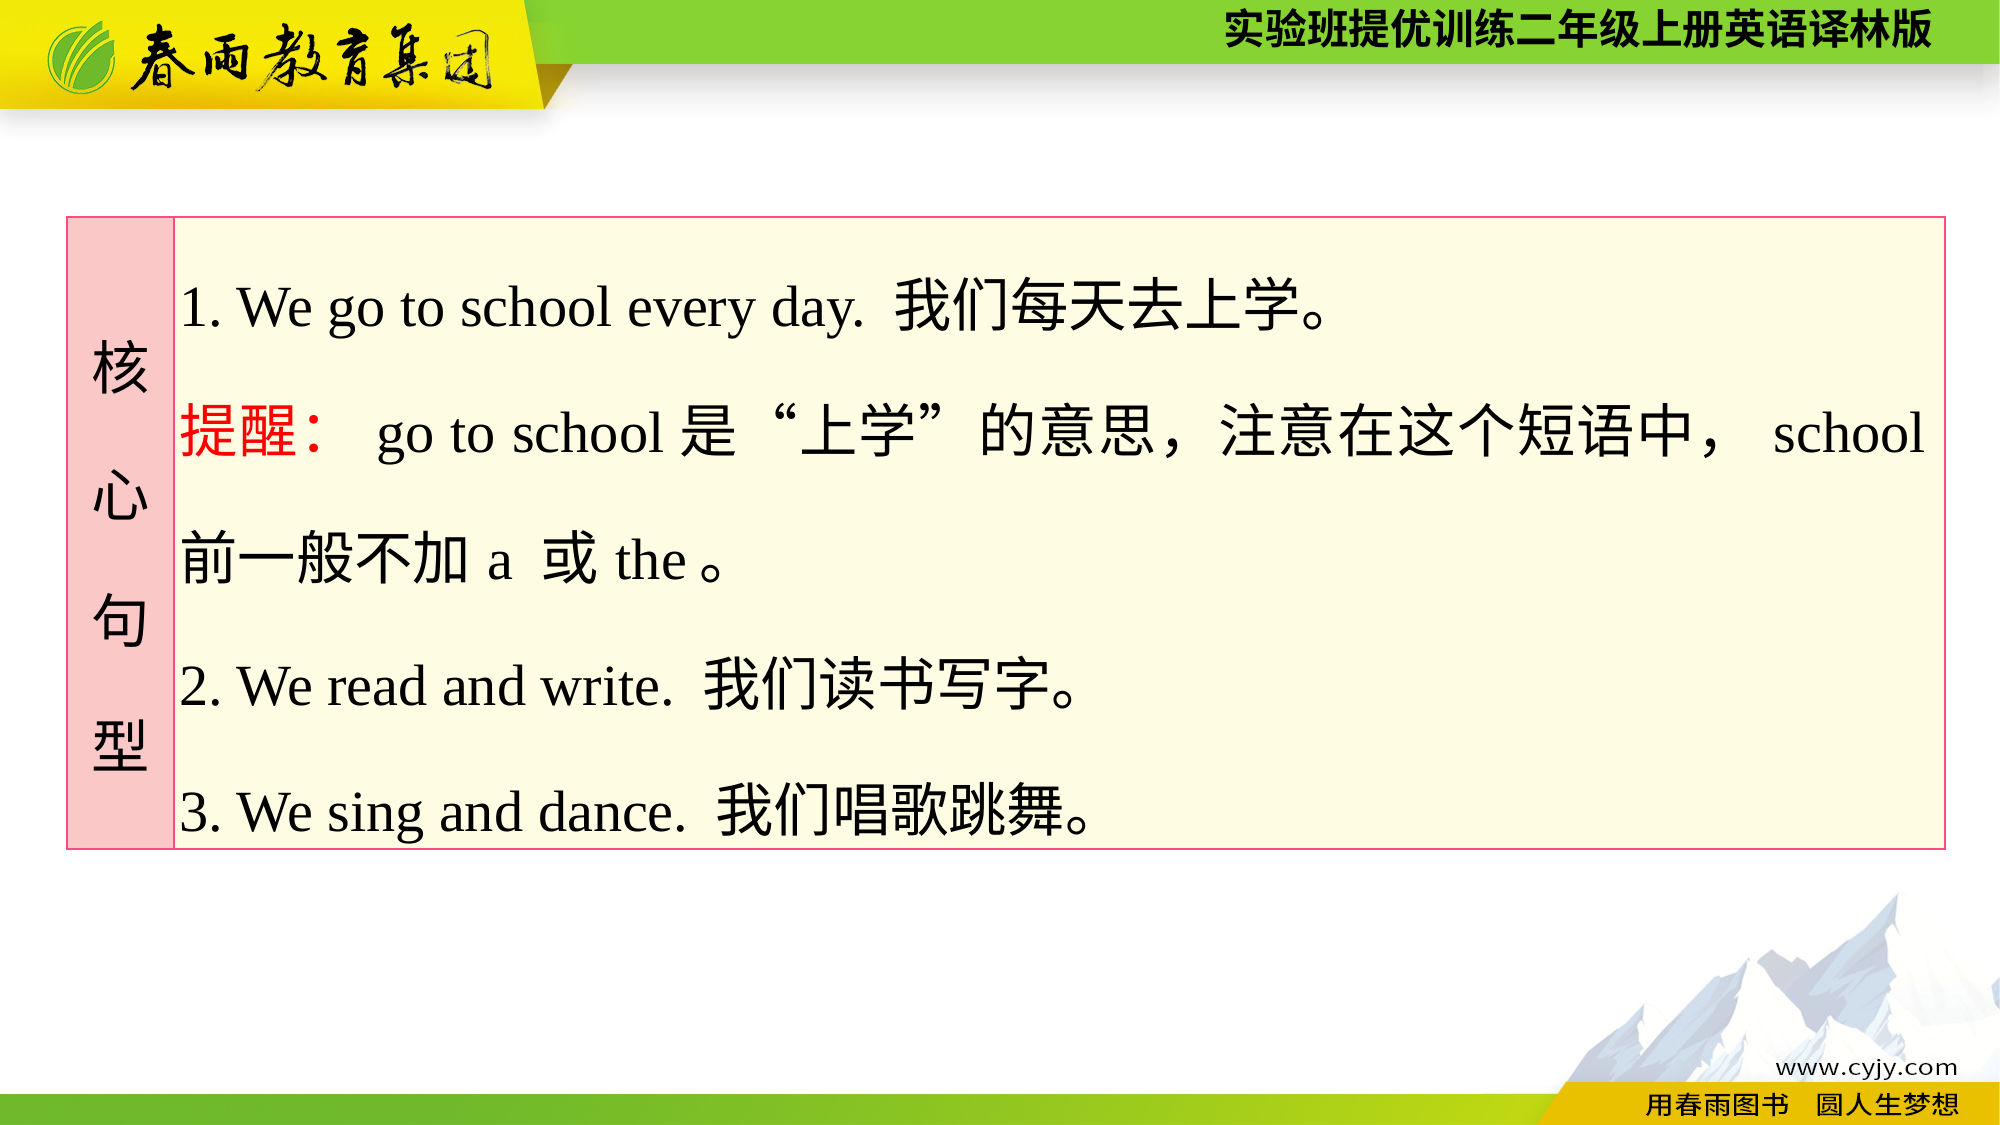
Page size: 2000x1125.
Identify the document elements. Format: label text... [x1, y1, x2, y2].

table_header 核 心 句 型 [68, 218, 173, 848]
table_header 1. We go to school every day. 我们每天去上学。 提醒：go to school是“上学”的意思，注意在这个短语中，school前一般不加a 或the。 2. We read and write. 我们读书写字。 3. We sing and dance. 我们唱歌跳舞。 [175, 218, 1944, 848]
picture [0, 0, 2000, 1125]
